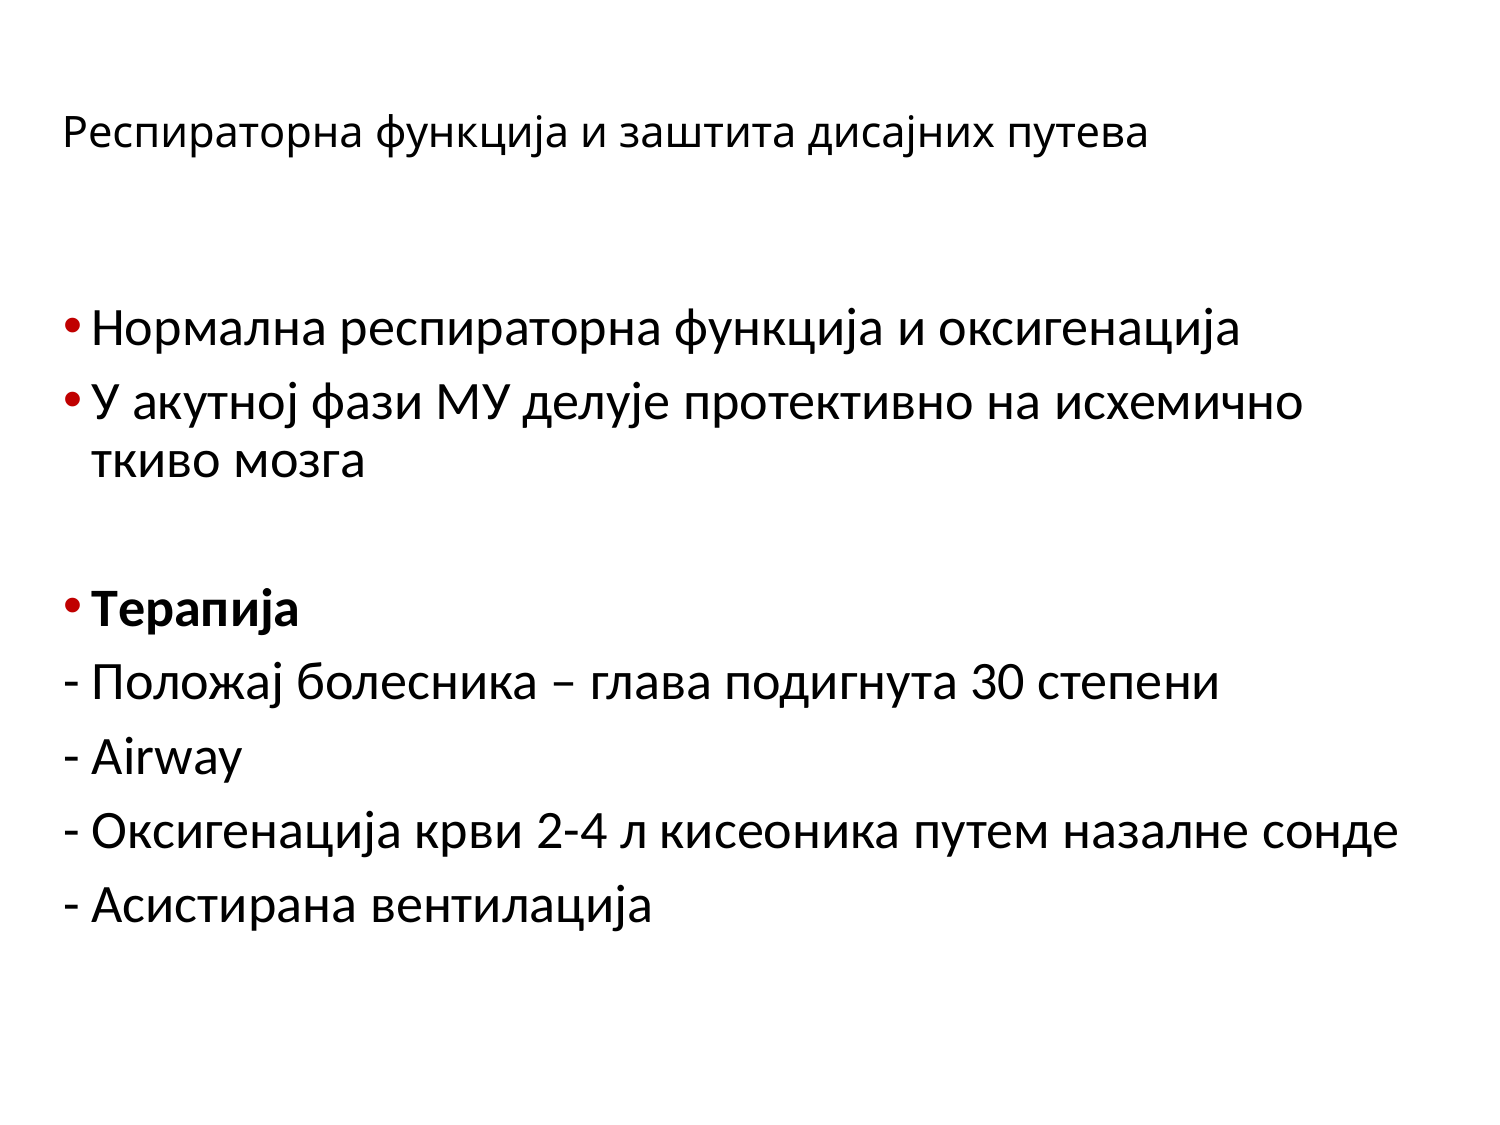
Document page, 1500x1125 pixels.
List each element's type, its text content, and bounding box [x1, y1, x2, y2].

list Нормална респираторна функција и оксигенација У акутној фази МУ делује протективно на исхемично ткиво мозга Терапија - Положај болесника – глава подигнута 30 степени - Аirway - Оксигенација крви 2-4 л кисеоника путем назалне сонде - Асистирана вентилација [48, 290, 1462, 1003]
title Респираторна функција и заштита дисајних путева [46, 101, 1496, 200]
